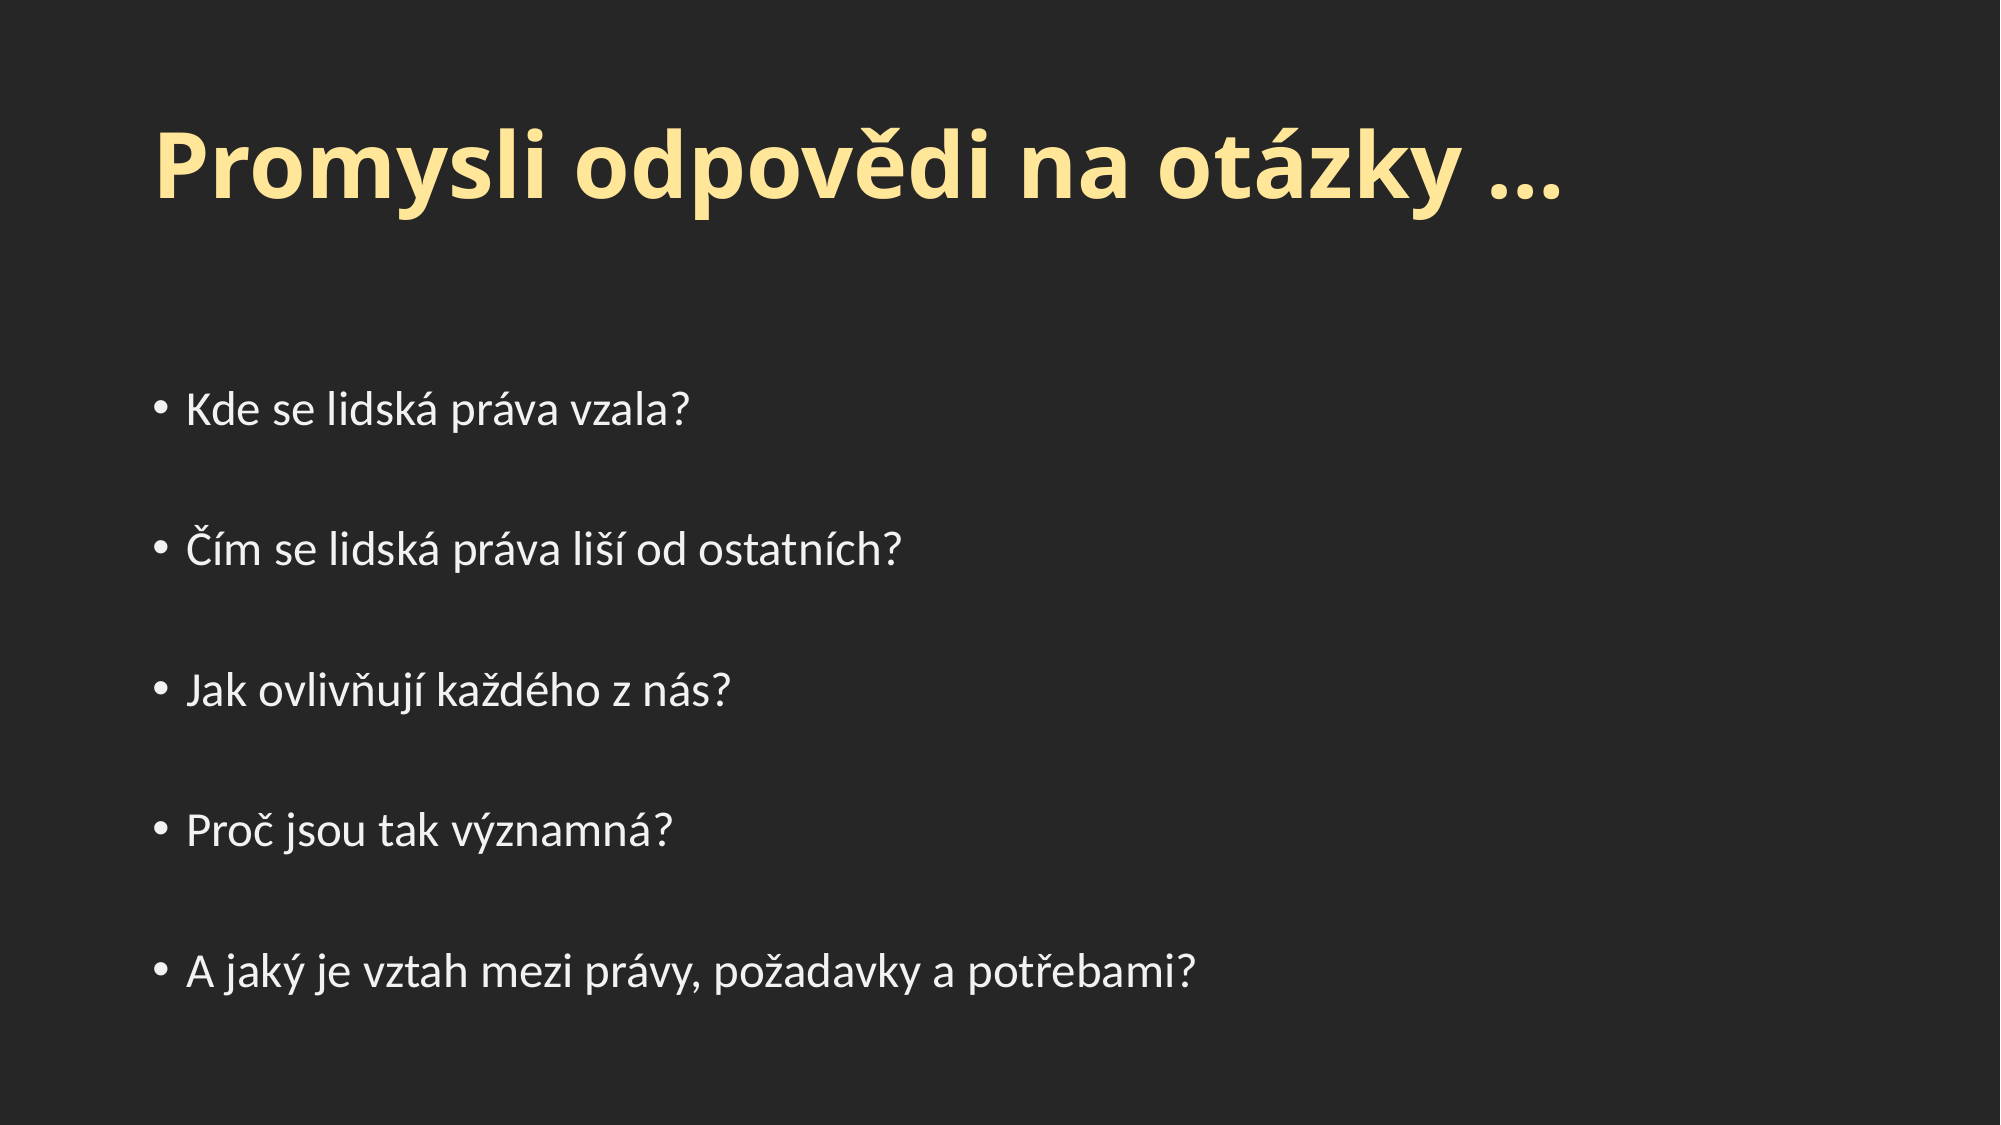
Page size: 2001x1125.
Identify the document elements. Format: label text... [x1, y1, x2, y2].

title Promysli odpovědi na otázky … [137, 59, 1863, 278]
list Kde se lidská práva vzala? Čím se lidská práva liší od ostatních? Jak ovlivňují každého z nás? Proč jsou tak významná? A jaký je vztah mezi právy, požadavky a potřebami? [137, 299, 1863, 1014]
